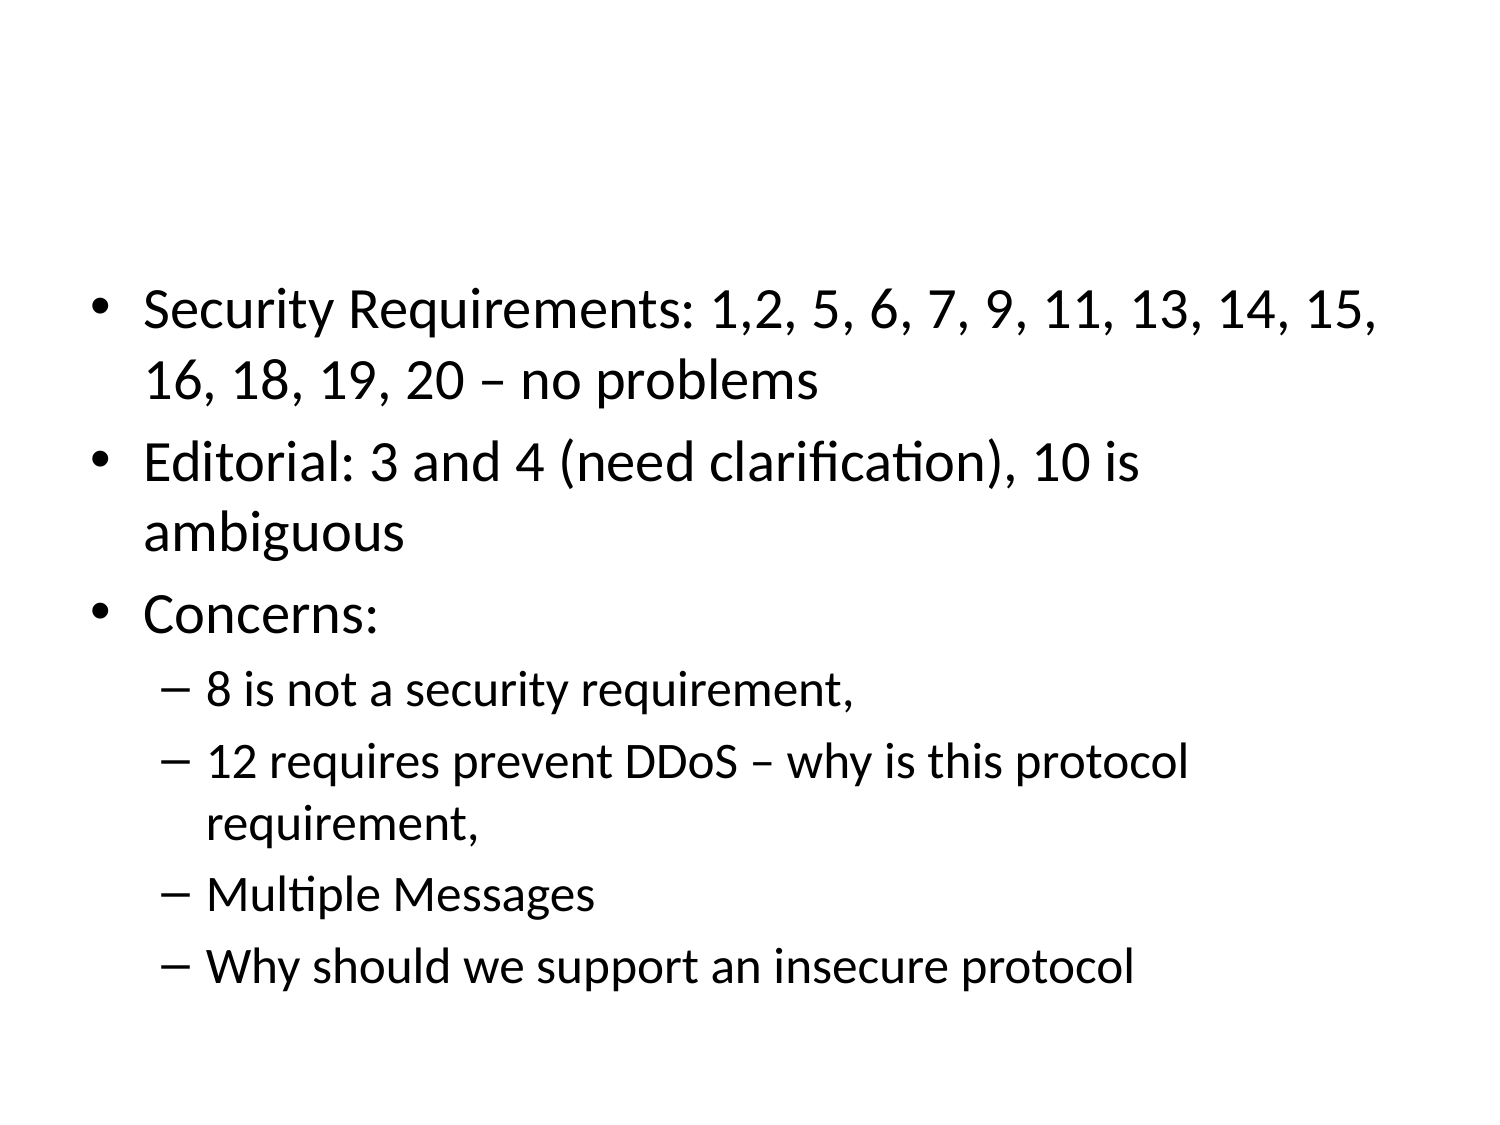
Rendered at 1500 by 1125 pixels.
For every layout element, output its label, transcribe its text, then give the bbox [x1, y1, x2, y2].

list Security Requirements: 1,2, 5, 6, 7, 9, 11, 13, 14, 15, 16, 18, 19, 20 – no problems Editorial: 3 and 4 (need clarification), 10 is ambiguous Concerns: 8 is not a security requirement, 12 requires prevent DDoS – why is this protocol requirement, Multiple Messages Why should we support an insecure protocol [75, 262, 1425, 1005]
